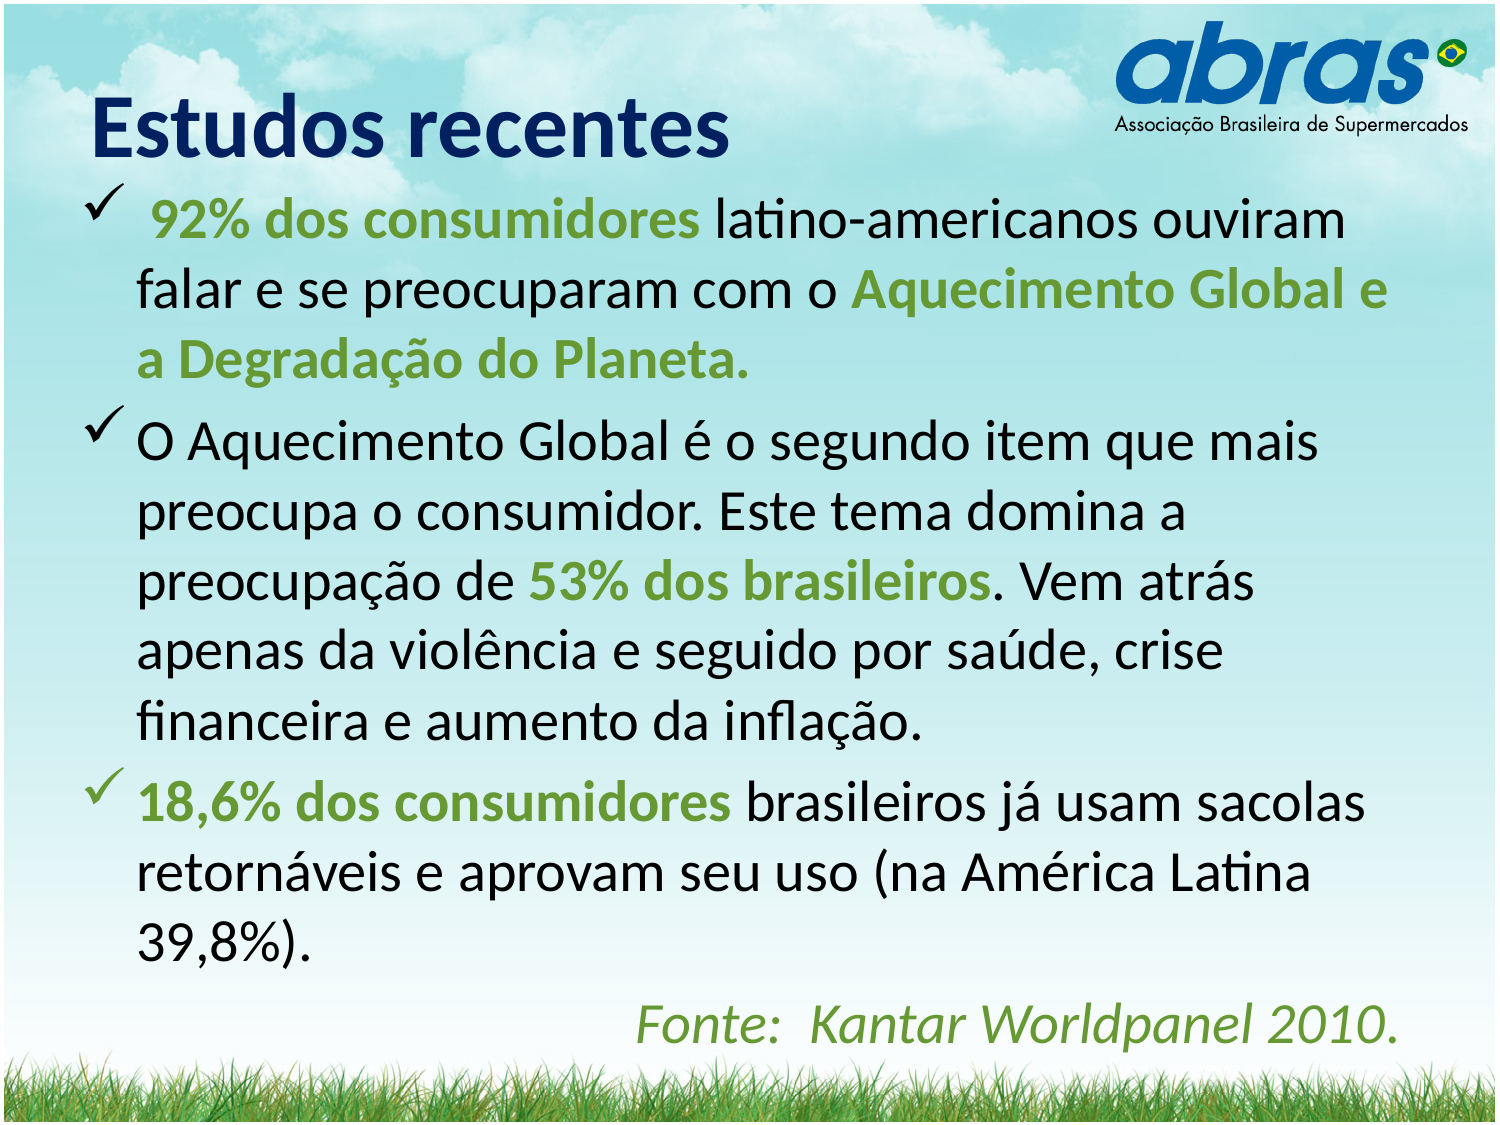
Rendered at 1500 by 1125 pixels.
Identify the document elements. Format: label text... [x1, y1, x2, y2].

list 92% dos consumidores latino-americanos ouviram falar e se preocuparam com o Aquecimento Global e a Degradação do Planeta. O Aquecimento Global é o segundo item que mais preocupa o consumidor. Este tema domina a preocupação de 53% dos brasileiros. Vem atrás apenas da violência e seguido por saúde, crise financeira e aumento da inflação. 18,6% dos consumidores brasileiros já usam sacolas retornáveis e aprovam seu uso (na América Latina 39,8%). Fonte: Kantar Worldpanel 2010. [64, 172, 1416, 929]
picture [0, 0, 1500, 1125]
title Estudos recentes [74, 44, 1426, 197]
